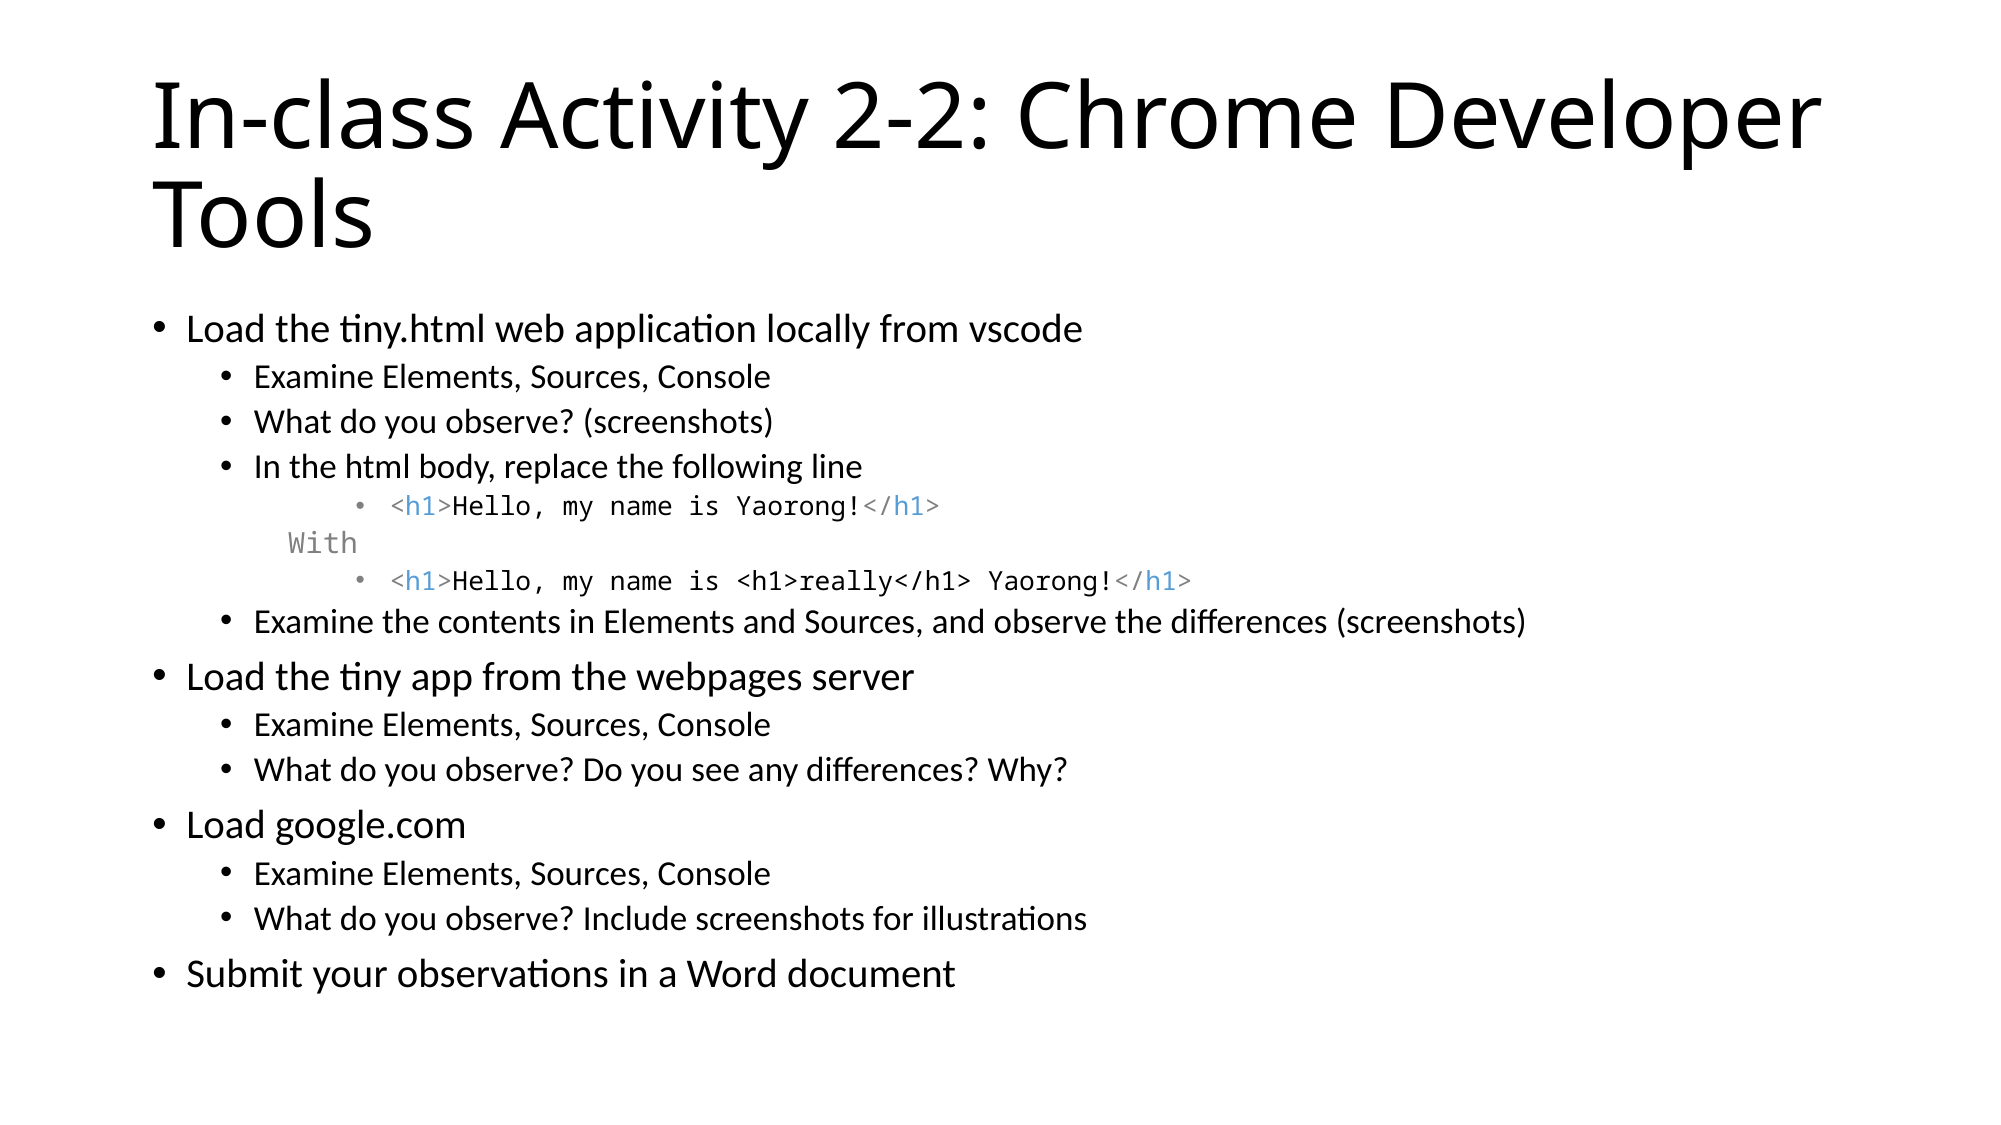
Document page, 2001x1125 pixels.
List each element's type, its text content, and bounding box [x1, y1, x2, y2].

title In-class Activity 2-2: Chrome Developer Tools [137, 59, 1863, 278]
list Load the tiny.html web application locally from vscode Examine Elements, Sources, Console What do you observe? (screenshots) In the html body, replace the following line <h1>Hello, my name is Yaorong!</h1> With <h1>Hello, my name is <h1>really</h1> Yaorong!</h1> Examine the contents in Elements and Sources, and observe the differences (screenshots) Load the tiny app from the webpages server Examine Elements, Sources, Console What do you observe? Do you see any differences? Why? Load google.com Examine Elements, Sources, Console What do you observe? Include screenshots for illustrations Submit your observations in a Word document [137, 299, 1863, 1014]
